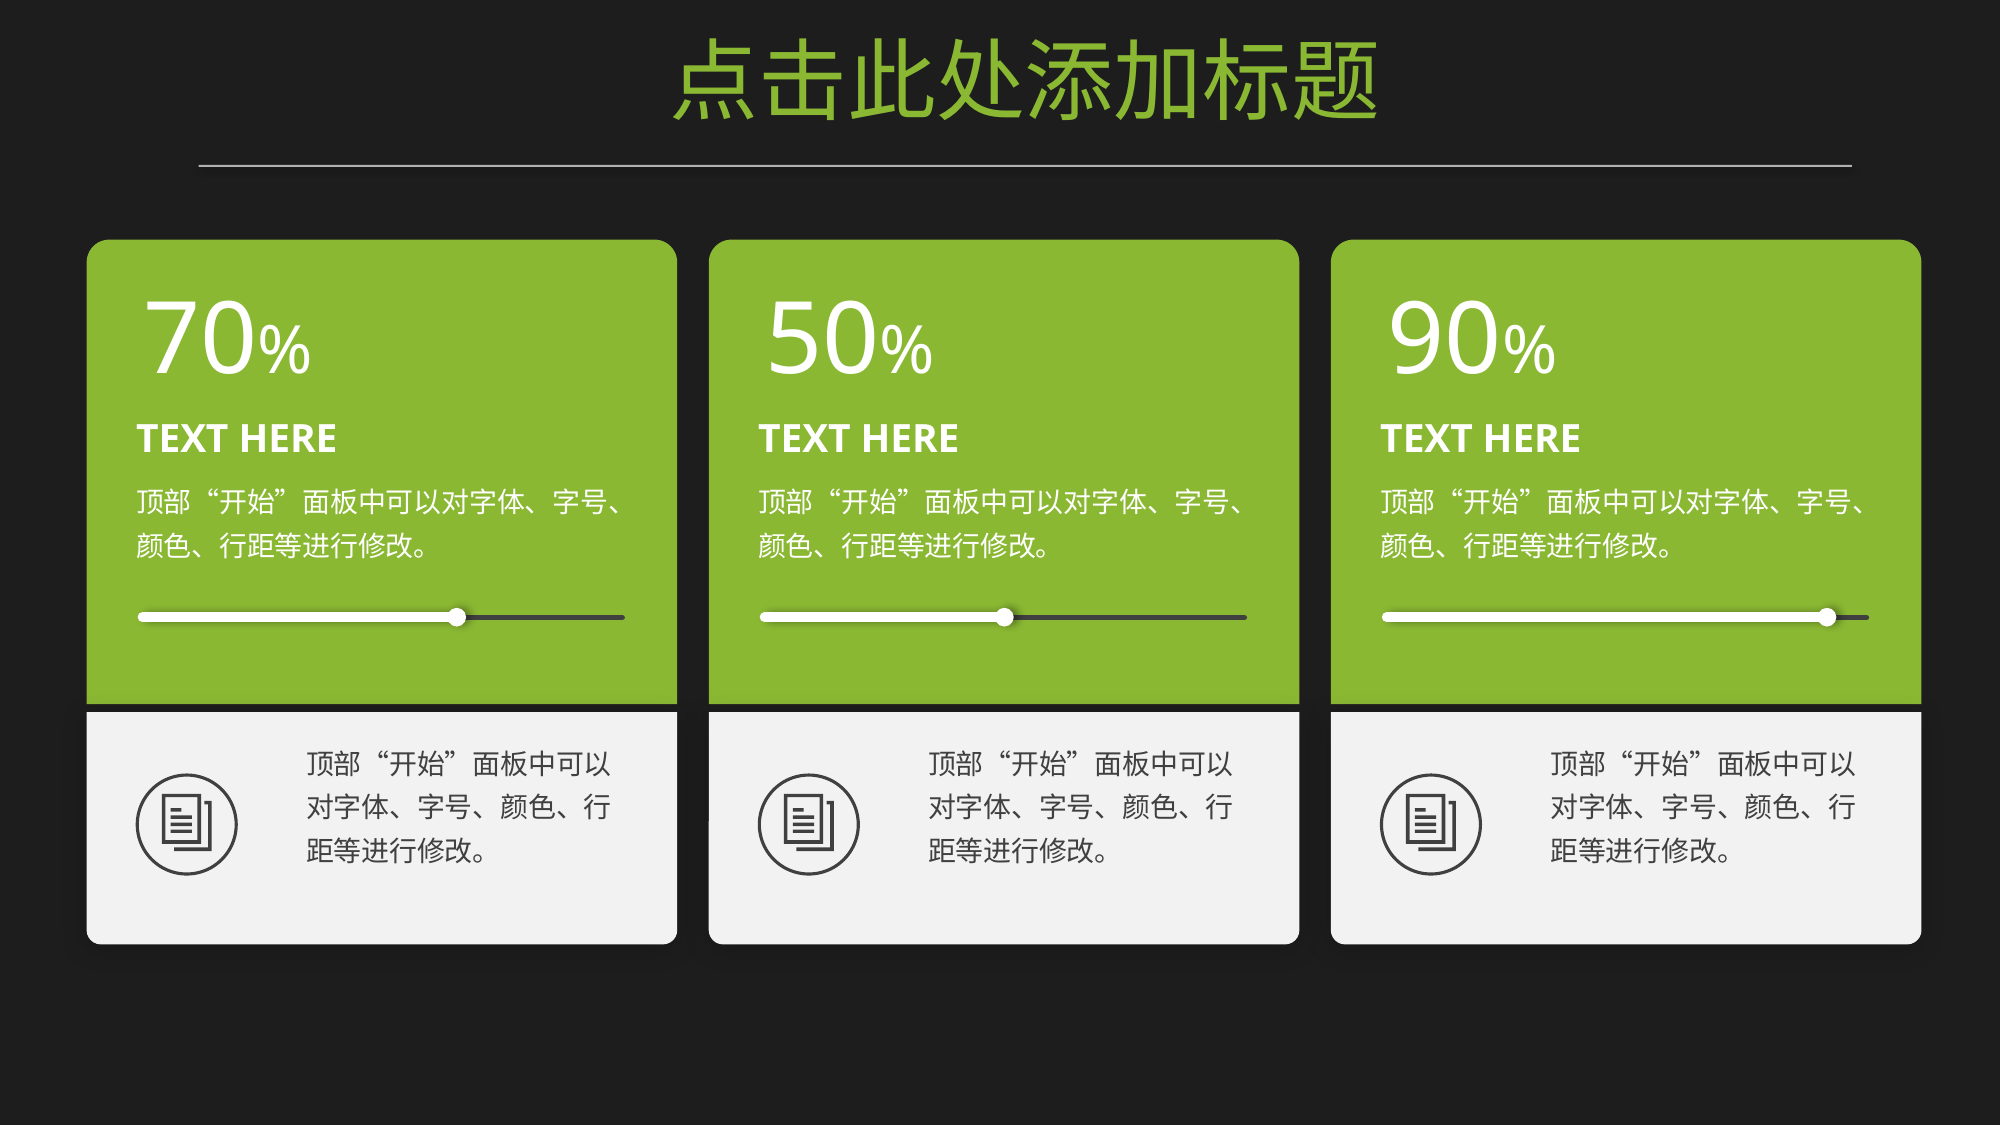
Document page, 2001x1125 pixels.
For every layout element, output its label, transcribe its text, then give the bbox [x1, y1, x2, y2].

text_box 顶部“开始”面板中可以对字体、字号、颜色、行距等进行修改。 [738, 471, 1268, 572]
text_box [136, 774, 237, 875]
text_box [1328, 709, 1924, 947]
text_box [706, 237, 1302, 707]
text_box [1328, 237, 1924, 707]
text_box TEXT HERE [738, 403, 1268, 471]
text_box 50% [745, 263, 956, 404]
text_box [84, 709, 680, 947]
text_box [1381, 774, 1481, 875]
text_box 顶部“开始”面板中可以对字体、字号、颜色、行距等进行修改。 [286, 726, 649, 877]
text_box 顶部“开始”面板中可以对字体、字号、颜色、行距等进行修改。 [115, 471, 646, 572]
text_box [84, 237, 680, 707]
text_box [759, 774, 859, 875]
text_box 90% [1367, 263, 1578, 404]
text_box TEXT HERE [1360, 403, 1890, 471]
text_box [706, 709, 1302, 947]
text_box 70% [123, 263, 334, 404]
text_box TEXT HERE [115, 403, 646, 471]
text_box 顶部“开始”面板中可以对字体、字号、颜色、行距等进行修改。 [908, 726, 1271, 877]
text_box 顶部“开始”面板中可以对字体、字号、颜色、行距等进行修改。 [1360, 471, 1890, 572]
text_box 点击此处添加标题 [321, 17, 1730, 139]
text_box 顶部“开始”面板中可以对字体、字号、颜色、行距等进行修改。 [1530, 726, 1893, 877]
